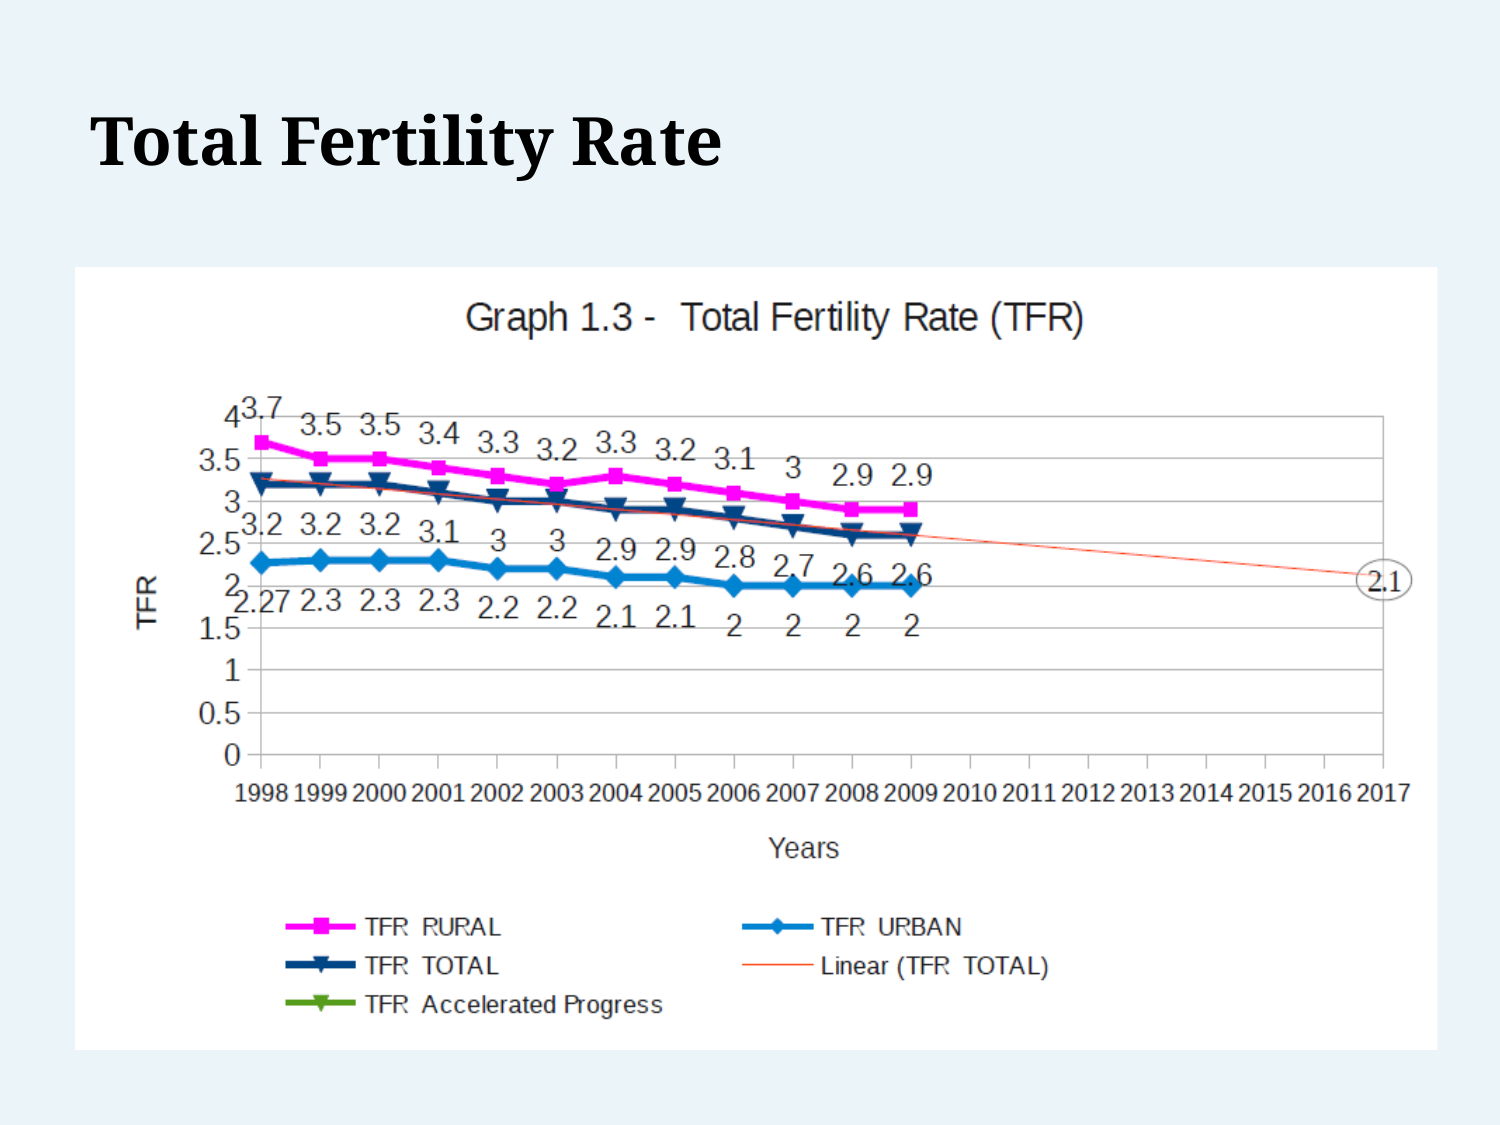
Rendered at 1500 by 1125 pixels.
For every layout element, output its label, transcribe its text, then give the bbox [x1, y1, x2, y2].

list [74, 267, 1438, 1051]
title Total Fertility Rate [75, 45, 1425, 233]
